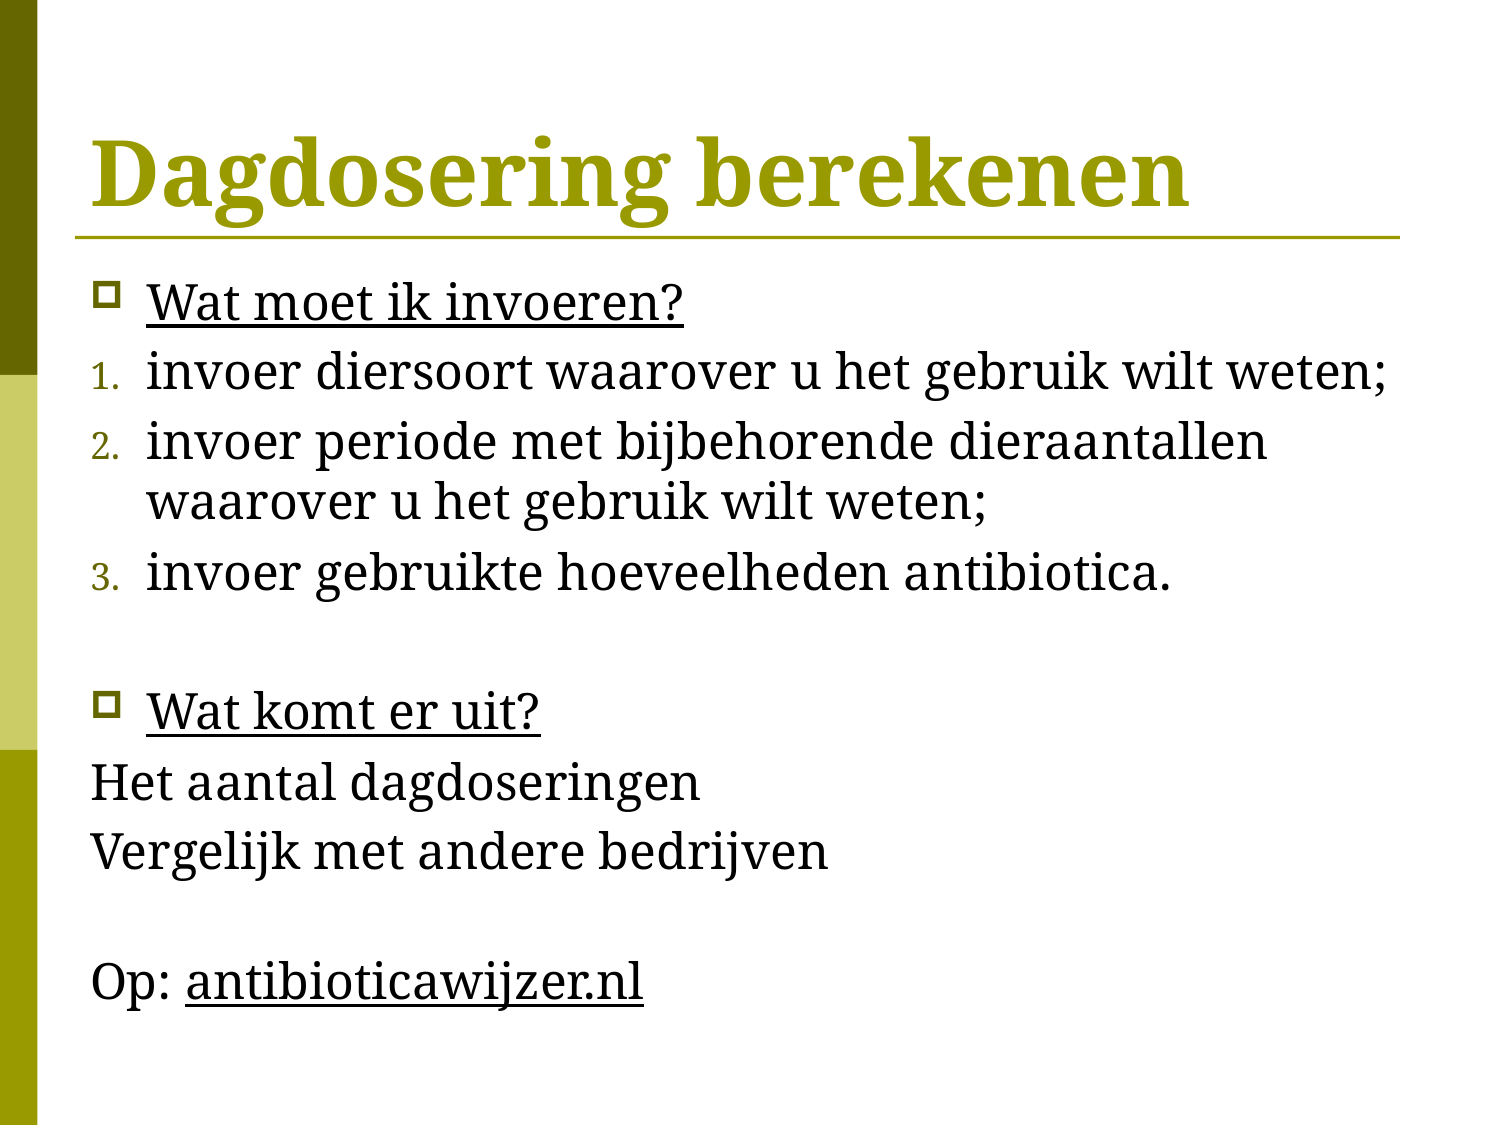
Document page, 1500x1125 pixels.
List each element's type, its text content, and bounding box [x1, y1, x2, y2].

title Dagdosering berekenen [75, 45, 1425, 233]
list Wat moet ik invoeren? invoer diersoort waarover u het gebruik wilt weten; invoer periode met bijbehorende dieraantallen waarover u het gebruik wilt weten; invoer gebruikte hoeveelheden antibiotica. Wat komt er uit? Het aantal dagdoseringen Vergelijk met andere bedrijven Op: antibioticawijzer.nl [75, 262, 1425, 1006]
